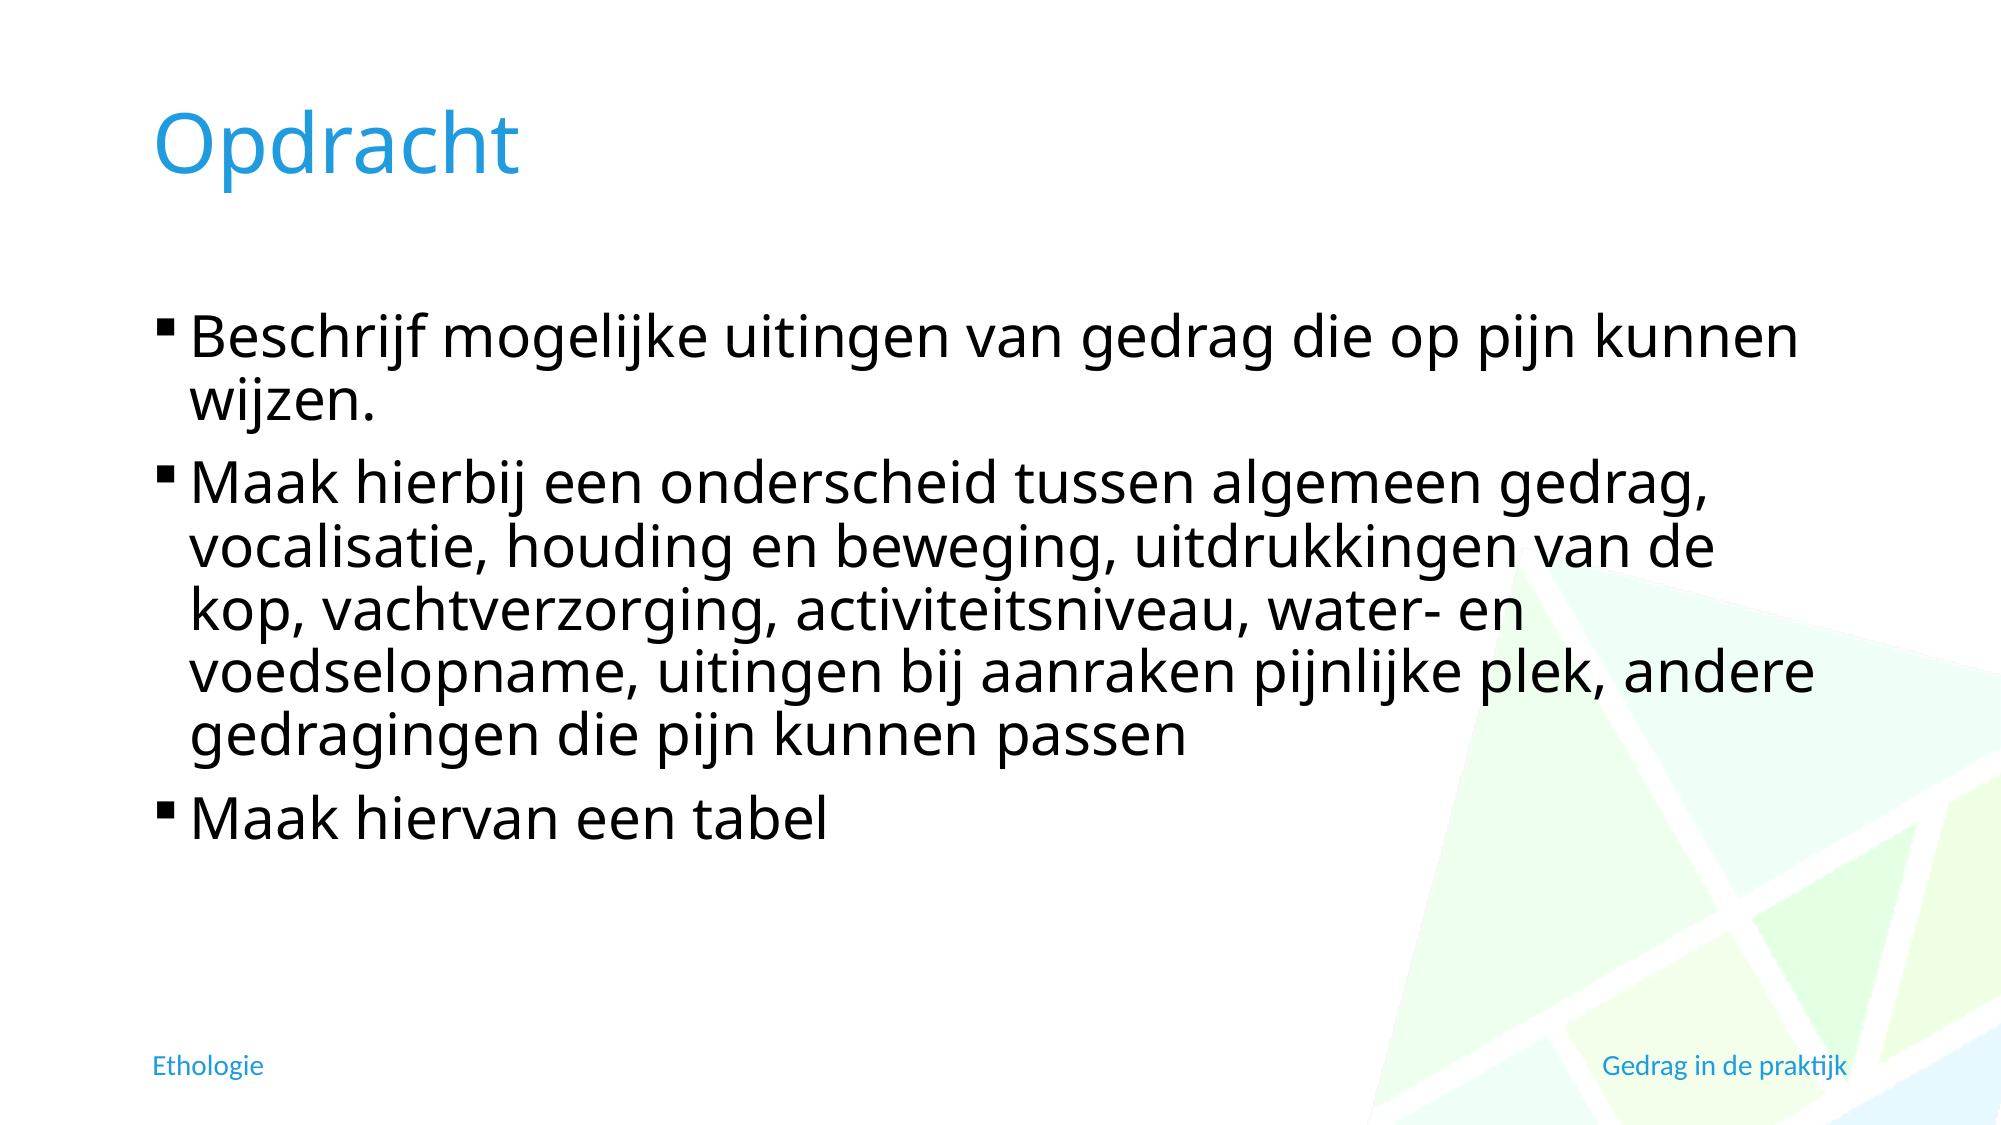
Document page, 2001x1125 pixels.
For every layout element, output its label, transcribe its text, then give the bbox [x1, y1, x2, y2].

list Beschrijf mogelijke uitingen van gedrag die op pijn kunnen wijzen. Maak hierbij een onderscheid tussen algemeen gedrag, vocalisatie, houding en beweging, uitdrukkingen van de kop, vachtverzorging, activiteitsniveau, water- en voedselopname, uitingen bij aanraken pijnlijke plek, andere gedragingen die pijn kunnen passen Maak hiervan een tabel [137, 299, 1863, 1014]
list Ethologie [137, 1042, 588, 1103]
list Gedrag in de praktijk [1412, 1042, 1863, 1103]
title Opdracht [137, 59, 1863, 234]
